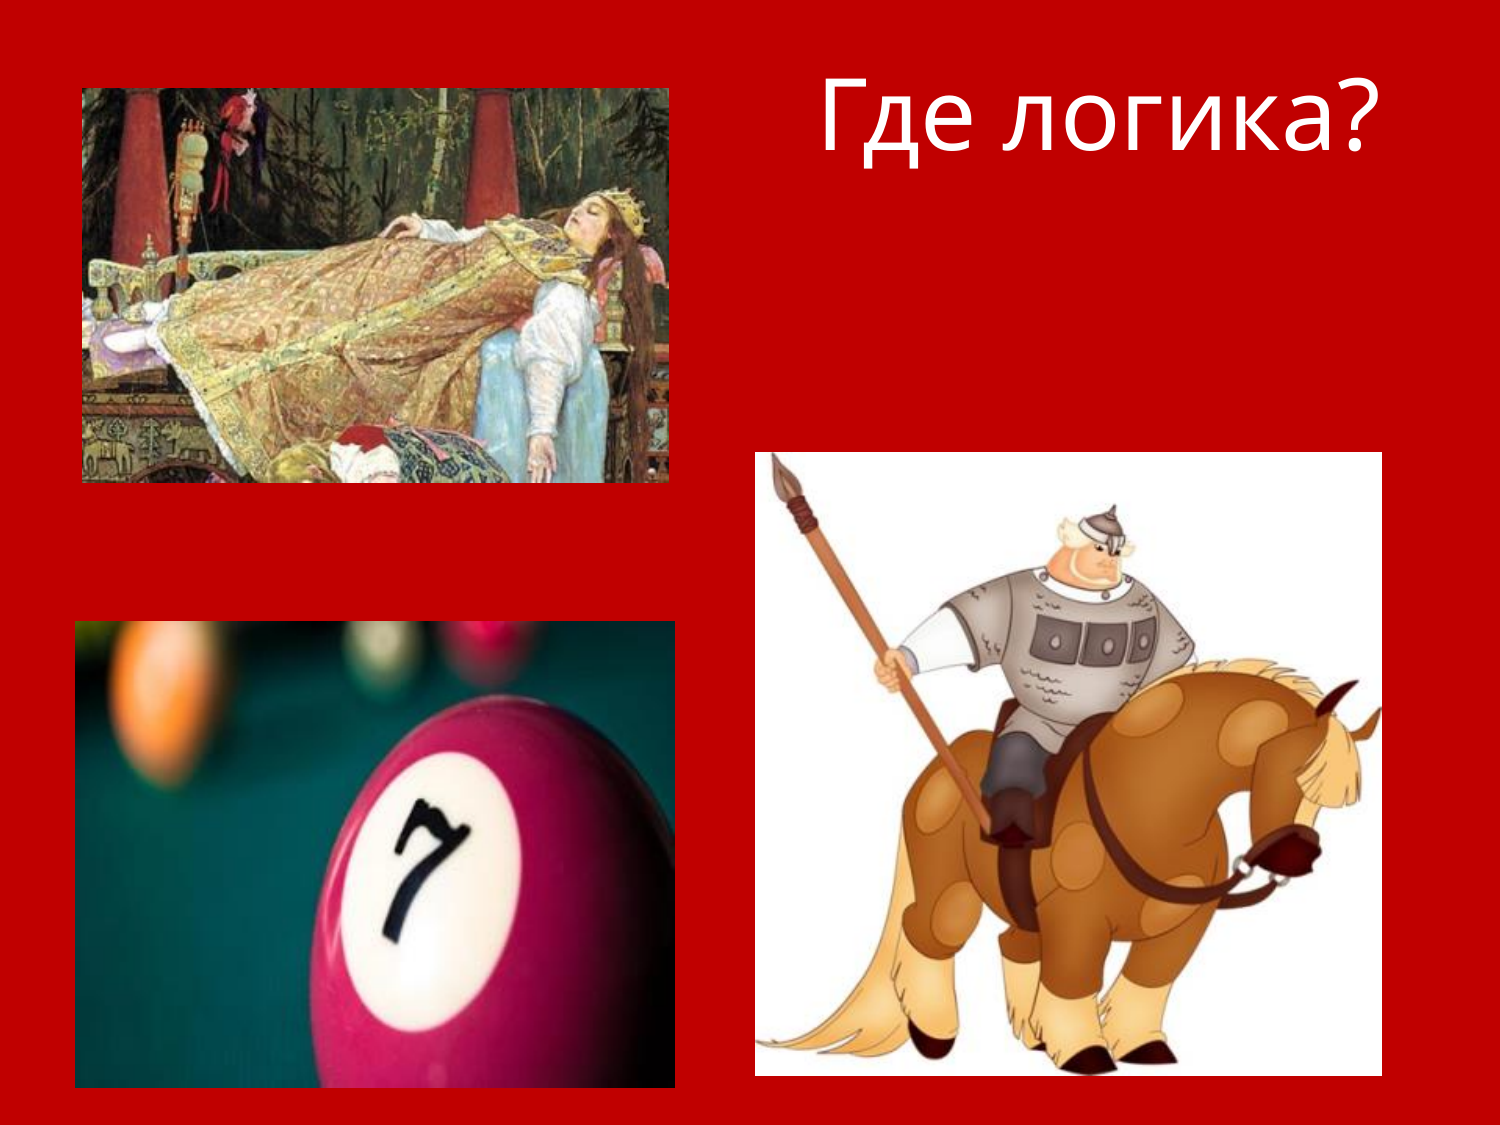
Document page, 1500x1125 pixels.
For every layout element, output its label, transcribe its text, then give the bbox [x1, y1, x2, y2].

picture [755, 452, 1383, 1077]
text_box Где логика? [801, 42, 1397, 178]
picture [75, 621, 676, 1088]
picture [81, 88, 669, 483]
